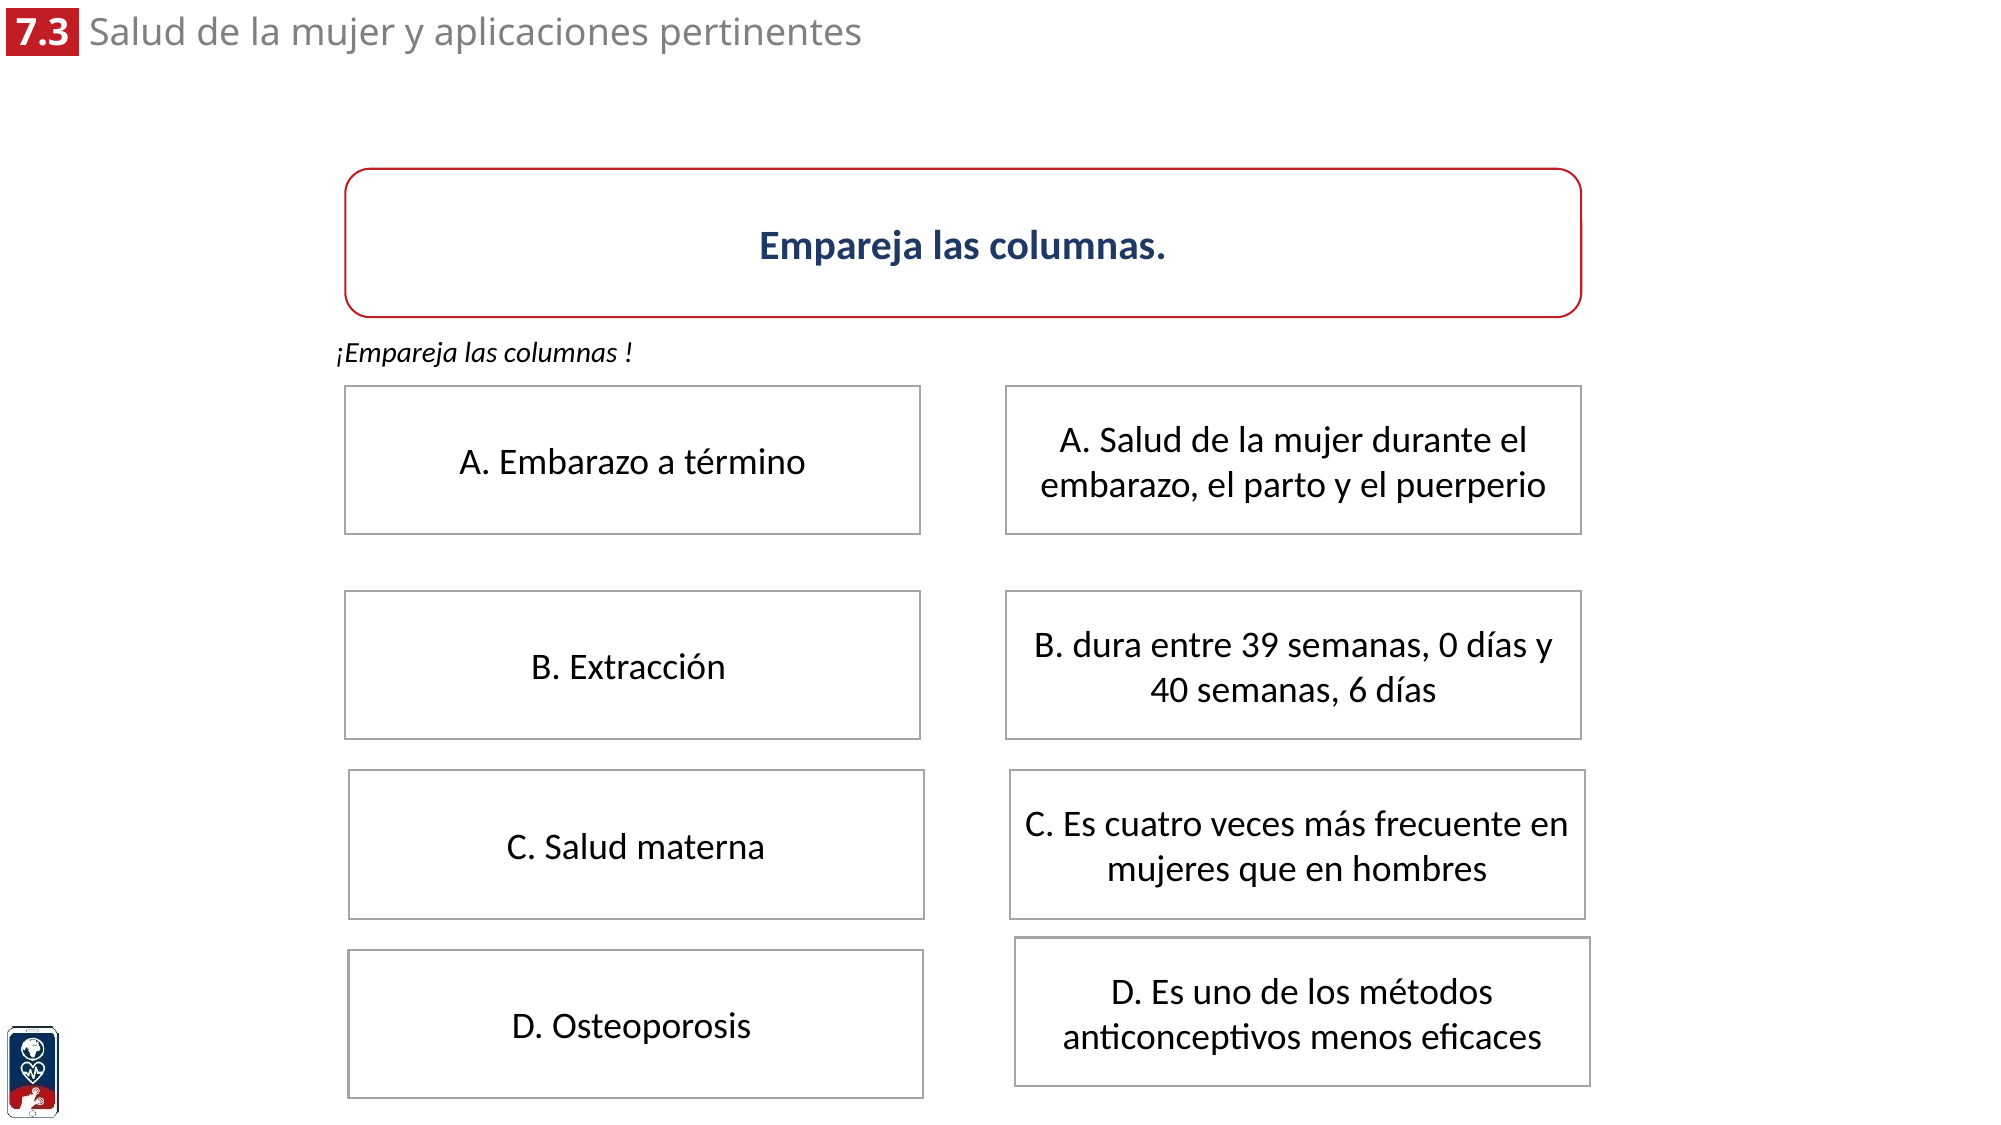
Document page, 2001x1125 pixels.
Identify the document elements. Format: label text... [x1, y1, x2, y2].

text_box B. dura entre 39 semanas, 0 días y 40 semanas, 6 días [1005, 590, 1582, 740]
text_box B. Extracción [344, 590, 921, 740]
text_box D. Osteoporosis [347, 949, 924, 1099]
text_box C. Es cuatro veces más frecuente en mujeres que en hombres [1009, 769, 1586, 920]
text_box A. Embarazo a término [344, 385, 921, 535]
text_box A. Salud de la mujer durante el embarazo, el parto y el puerperio [1005, 385, 1582, 535]
picture [7, 1026, 59, 1118]
text_box Empareja las columnas. [344, 167, 1583, 319]
text_box D. Es uno de los métodos anticonceptivos menos eficaces [1014, 936, 1591, 1087]
text_box ¡Empareja las columnas ! [320, 325, 649, 376]
text_box C. Salud materna [348, 769, 925, 920]
